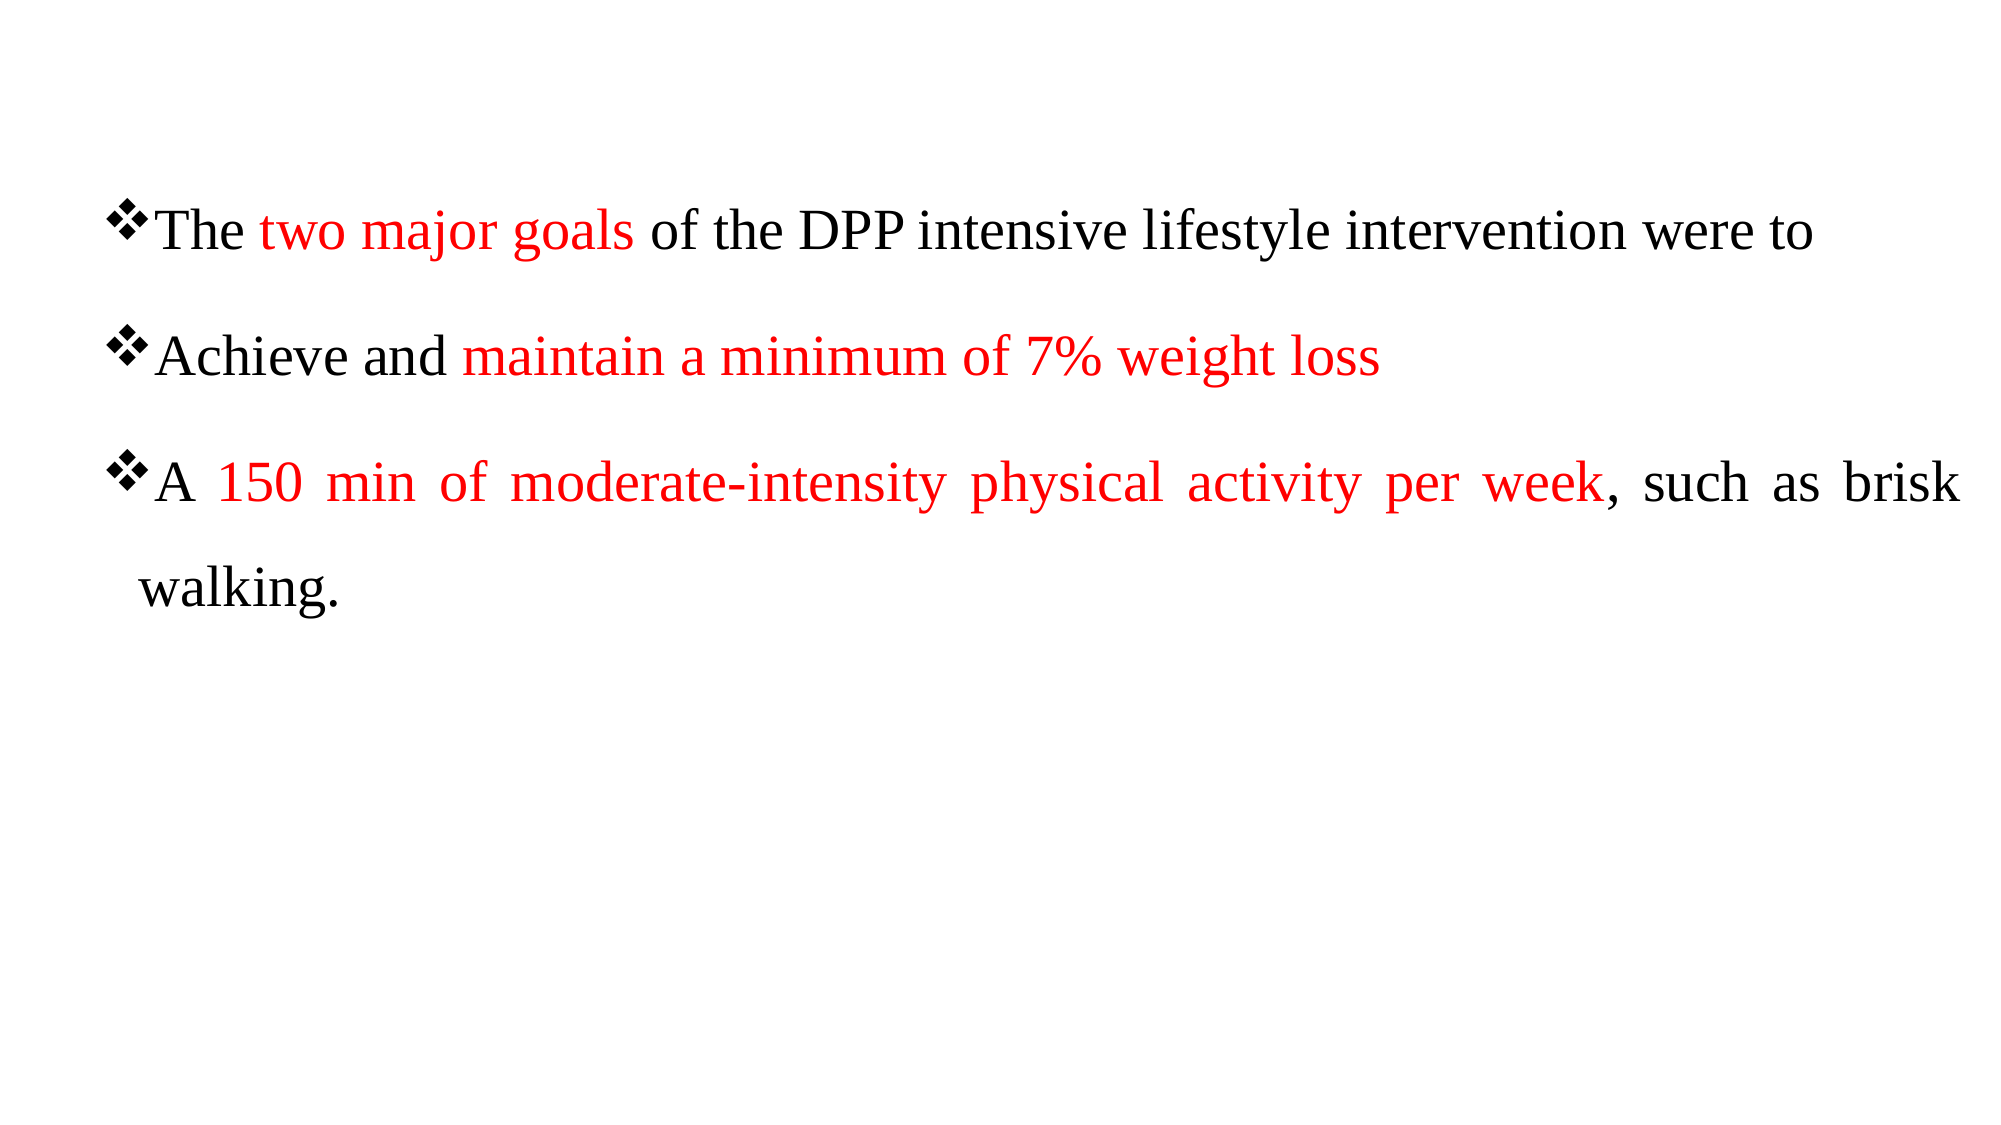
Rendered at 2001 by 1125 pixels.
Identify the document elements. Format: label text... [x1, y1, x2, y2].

list The two major goals of the DPP intensive lifestyle intervention were to Achieve and maintain a minimum of 7% weight loss A 150 min of moderate-intensity physical activity per week, such as brisk walking. [86, 149, 1976, 864]
